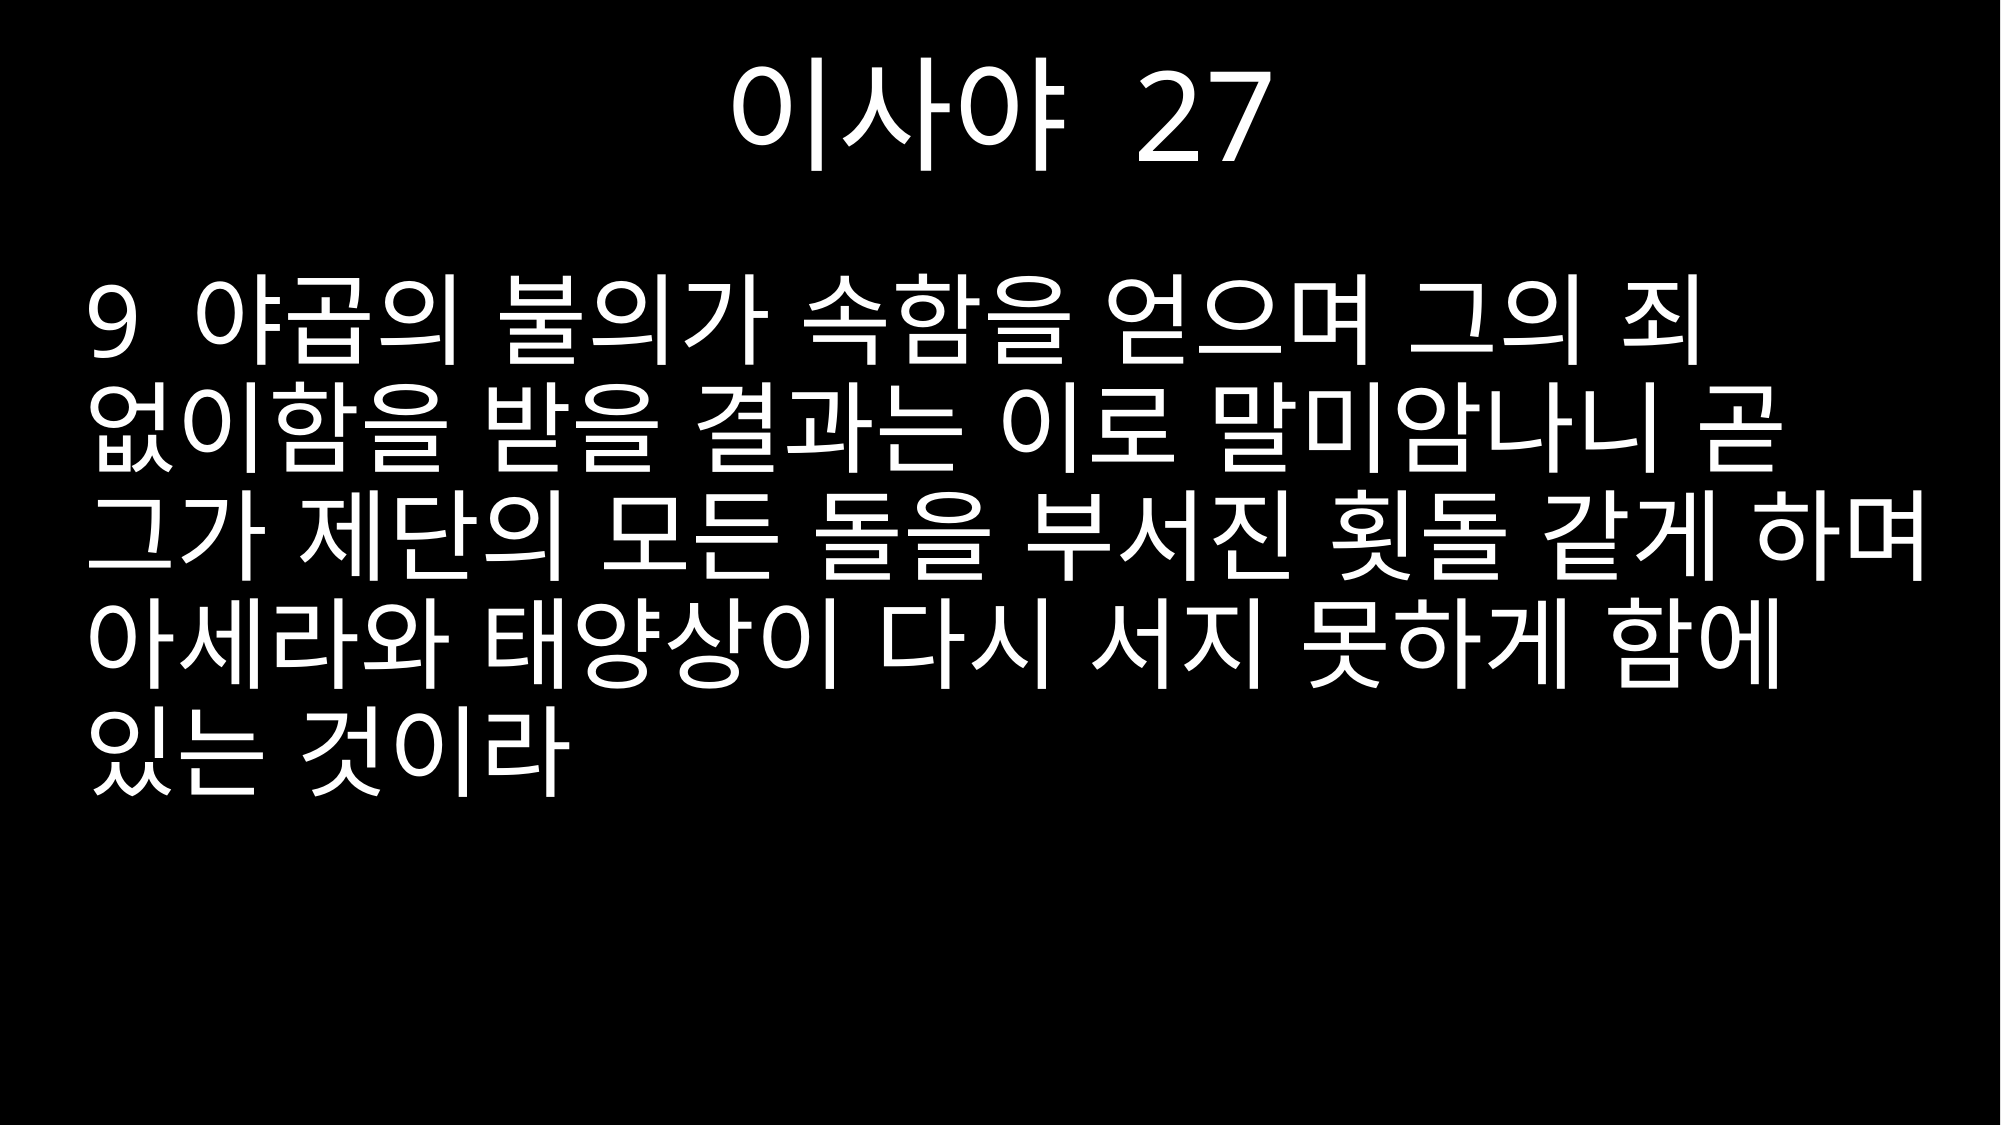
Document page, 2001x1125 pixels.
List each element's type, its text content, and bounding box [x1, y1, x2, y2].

footer 이사야 27 [0, 32, 2000, 192]
list 9 야곱의 불의가 속함을 얻으며 그의 죄 없이함을 받을 결과는 이로 말미암나니 곧 그가 제단의 모든 돌을 부서진 횟돌 같게 하며 아세라와 태양상이 다시 서지 못하게 함에 있는 것이라 [69, 263, 1953, 423]
picture [0, 0, 2001, 1125]
